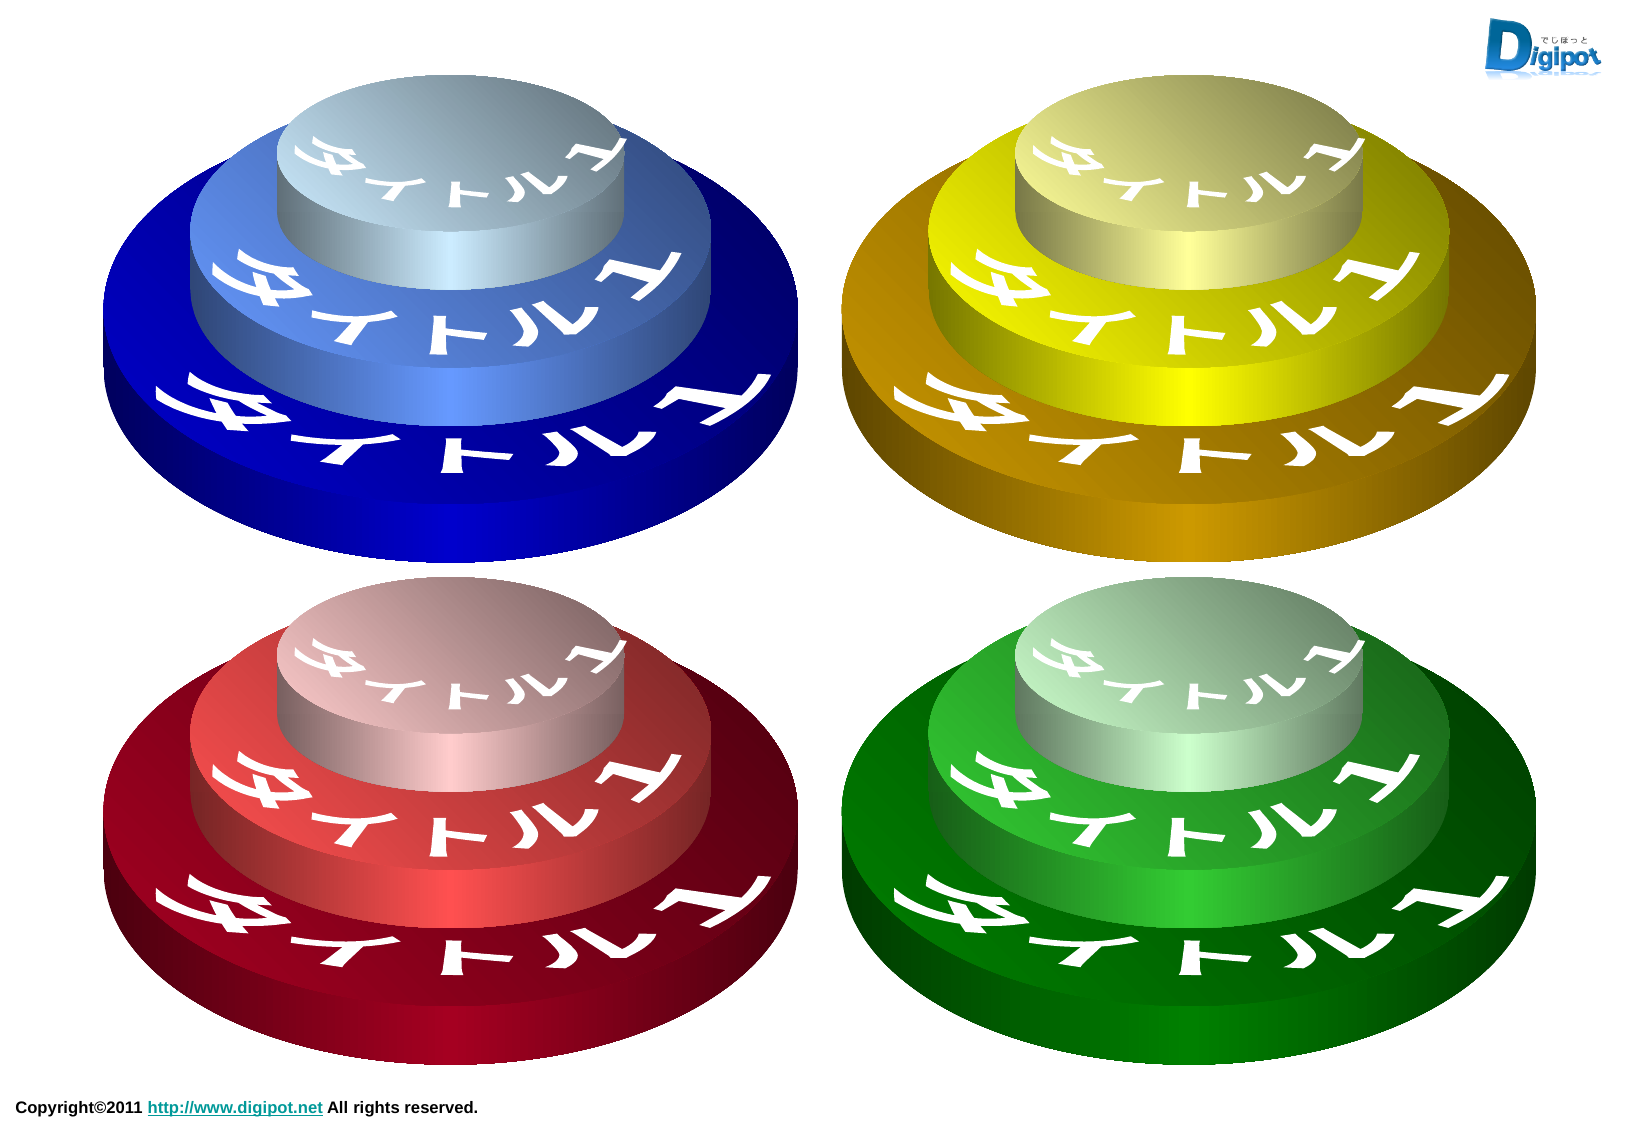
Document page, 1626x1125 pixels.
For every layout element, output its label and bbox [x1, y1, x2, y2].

text_box [103, 75, 798, 563]
text_box [871, 533, 1522, 977]
text_box [841, 75, 1536, 563]
text_box [133, 30, 783, 474]
text_box [103, 577, 798, 1065]
text_box [871, 30, 1522, 474]
text_box [841, 577, 1536, 1065]
picture [1485, 18, 1602, 82]
